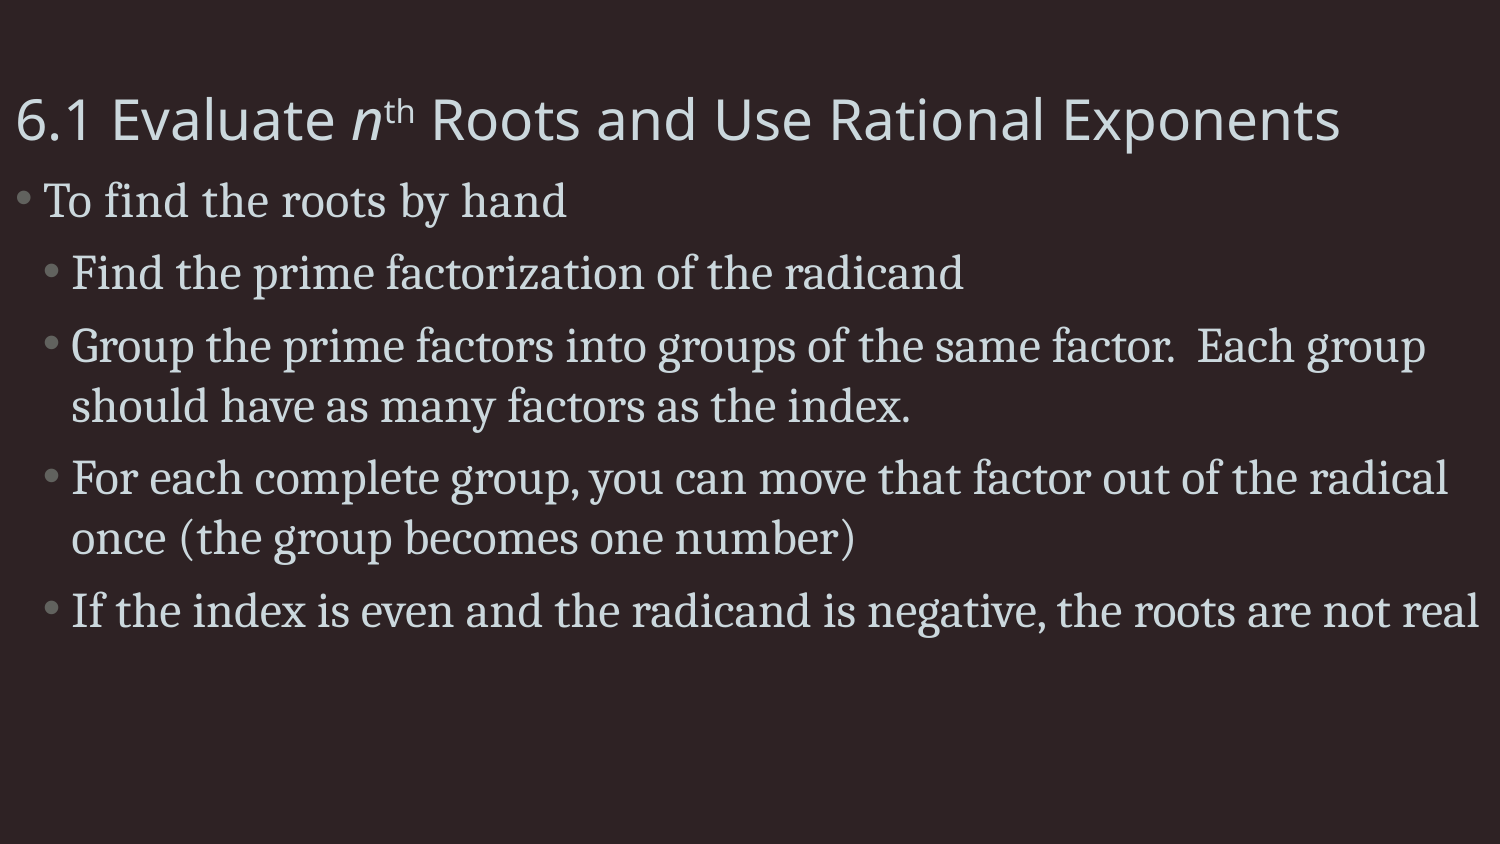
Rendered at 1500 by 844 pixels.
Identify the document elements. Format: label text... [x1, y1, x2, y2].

title 6.1 Evaluate nth Roots and Use Rational Exponents [0, 28, 1500, 159]
list To find the roots by hand Find the prime factorization of the radicand Group the prime factors into groups of the same factor. Each group should have as many factors as the index. For each complete group, you can move that factor out of the radical once (the group becomes one number) If the index is even and the radicand is negative, the roots are not real [0, 159, 1500, 768]
